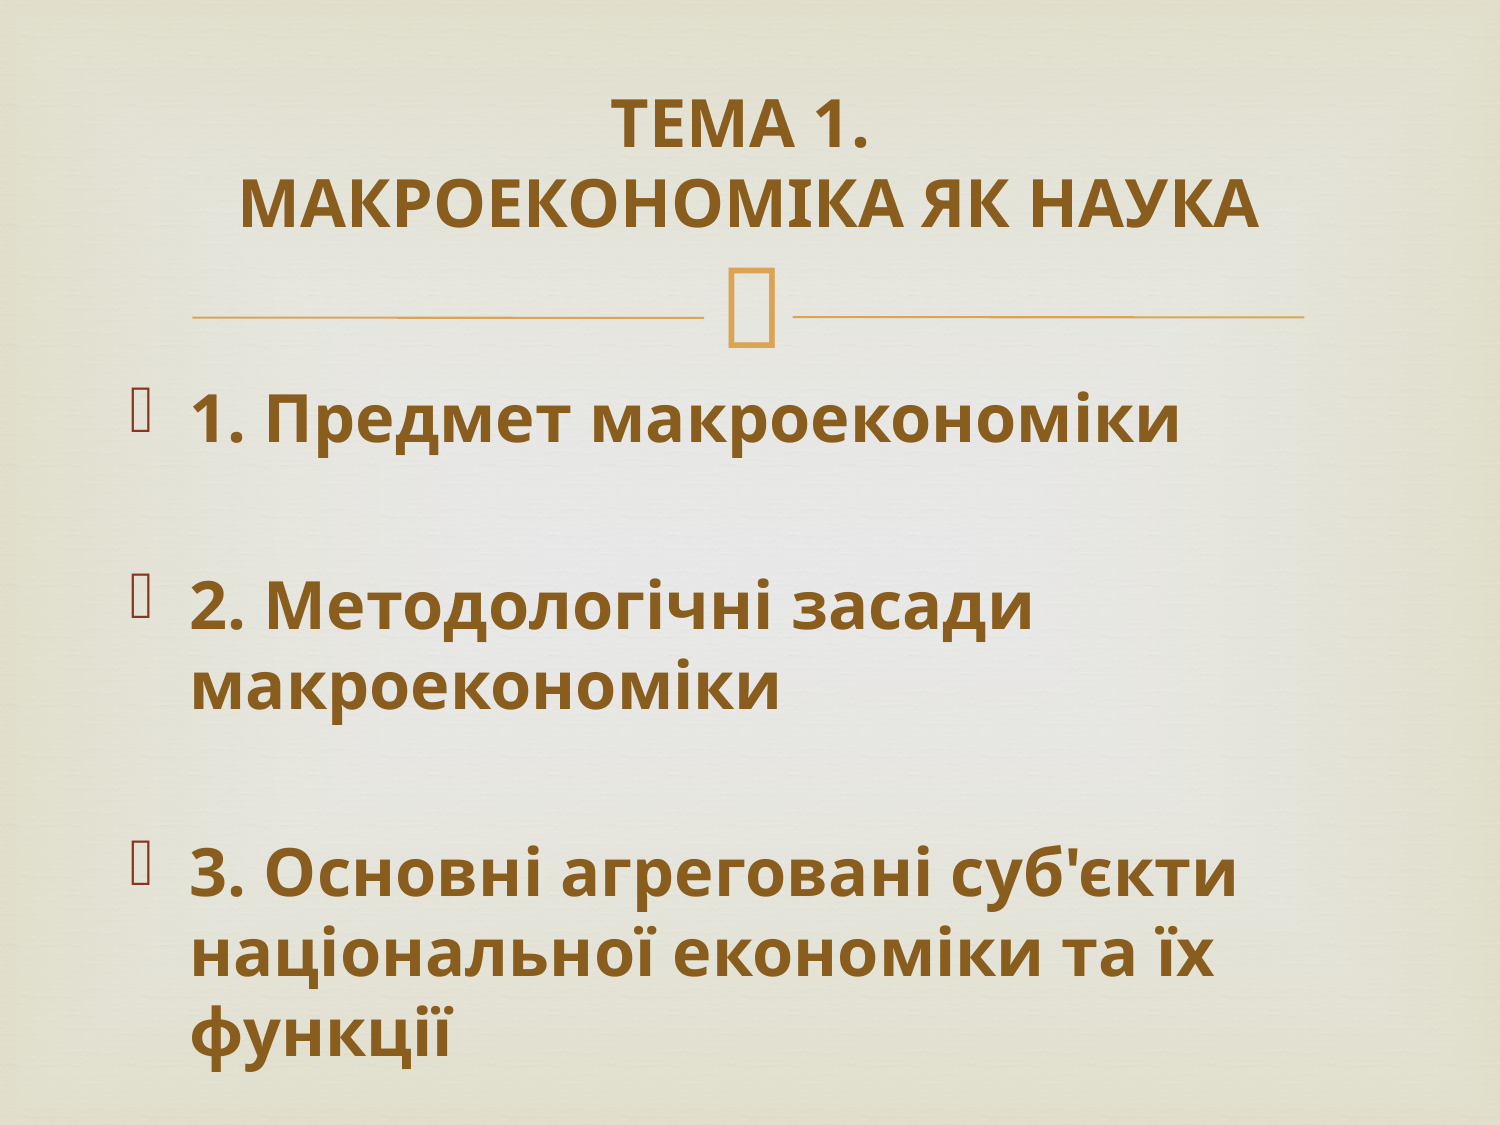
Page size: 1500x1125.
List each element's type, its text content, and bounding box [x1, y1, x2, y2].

list 1. Предмет макроекономіки 2. Методологічні засади макроекономіки 3. Основні агреговані суб'єкти національної економіки та їх функції [114, 368, 1447, 1005]
title ТЕМА 1. МАКРОЕКОНОМІКА ЯК НАУКА [112, 54, 1386, 267]
